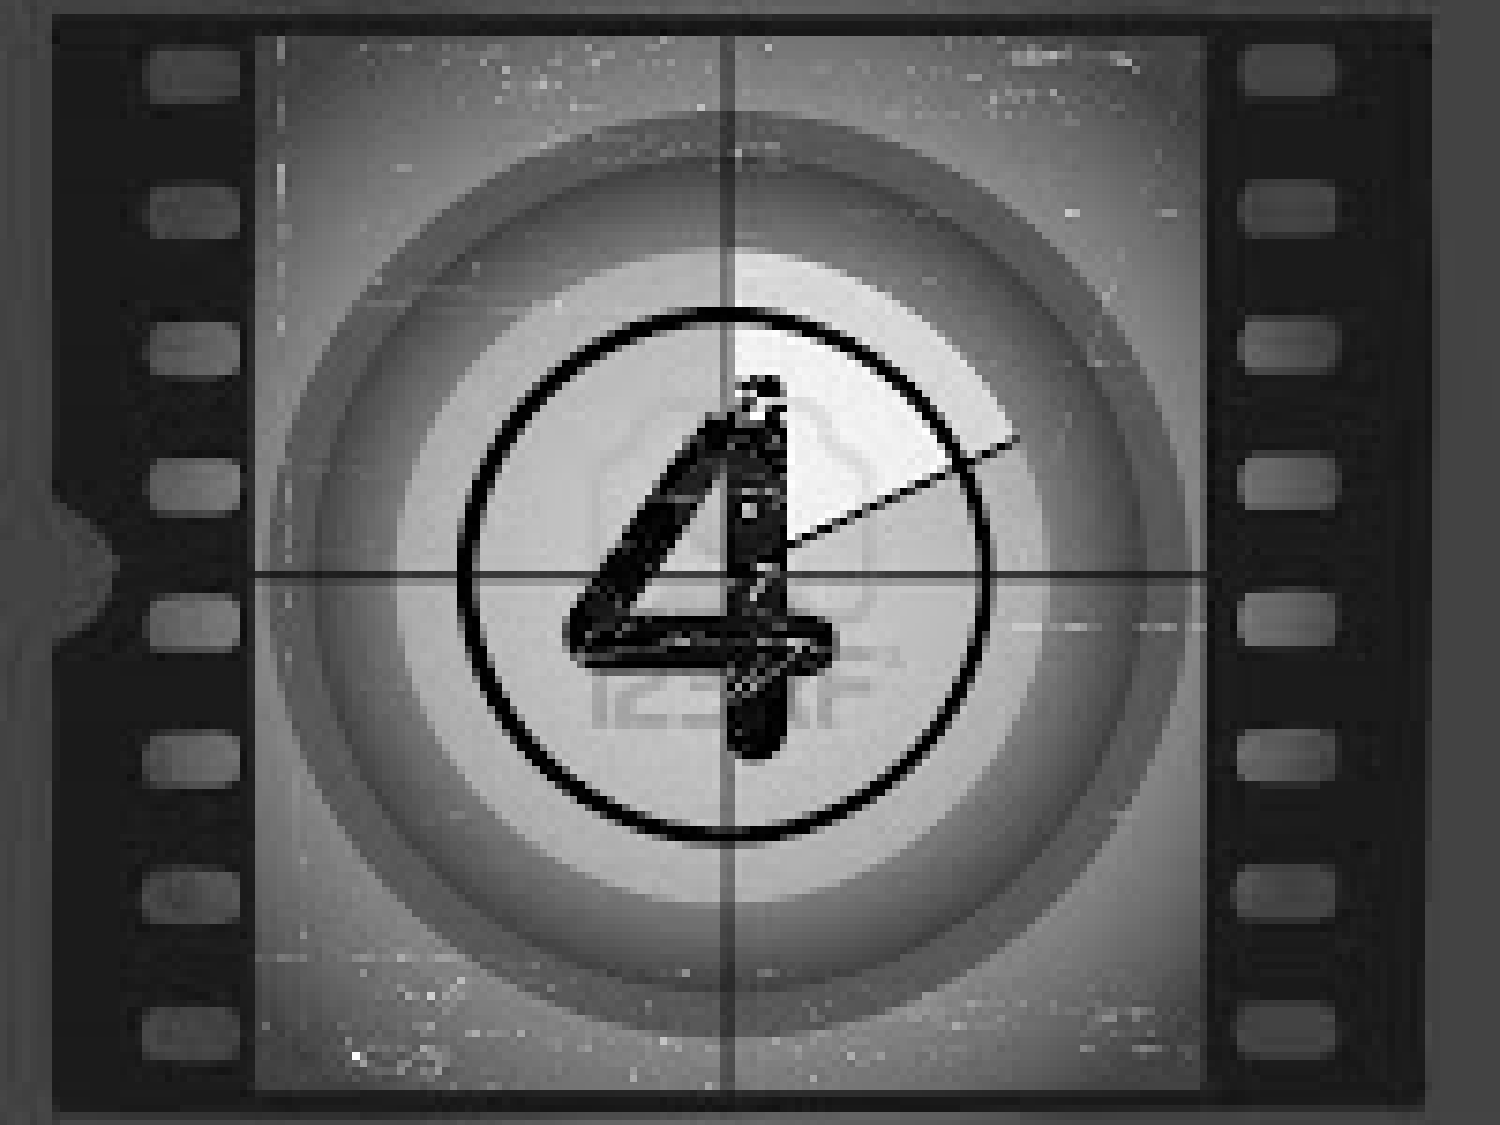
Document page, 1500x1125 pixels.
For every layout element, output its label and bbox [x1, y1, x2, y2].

list [0, 0, 1500, 1125]
